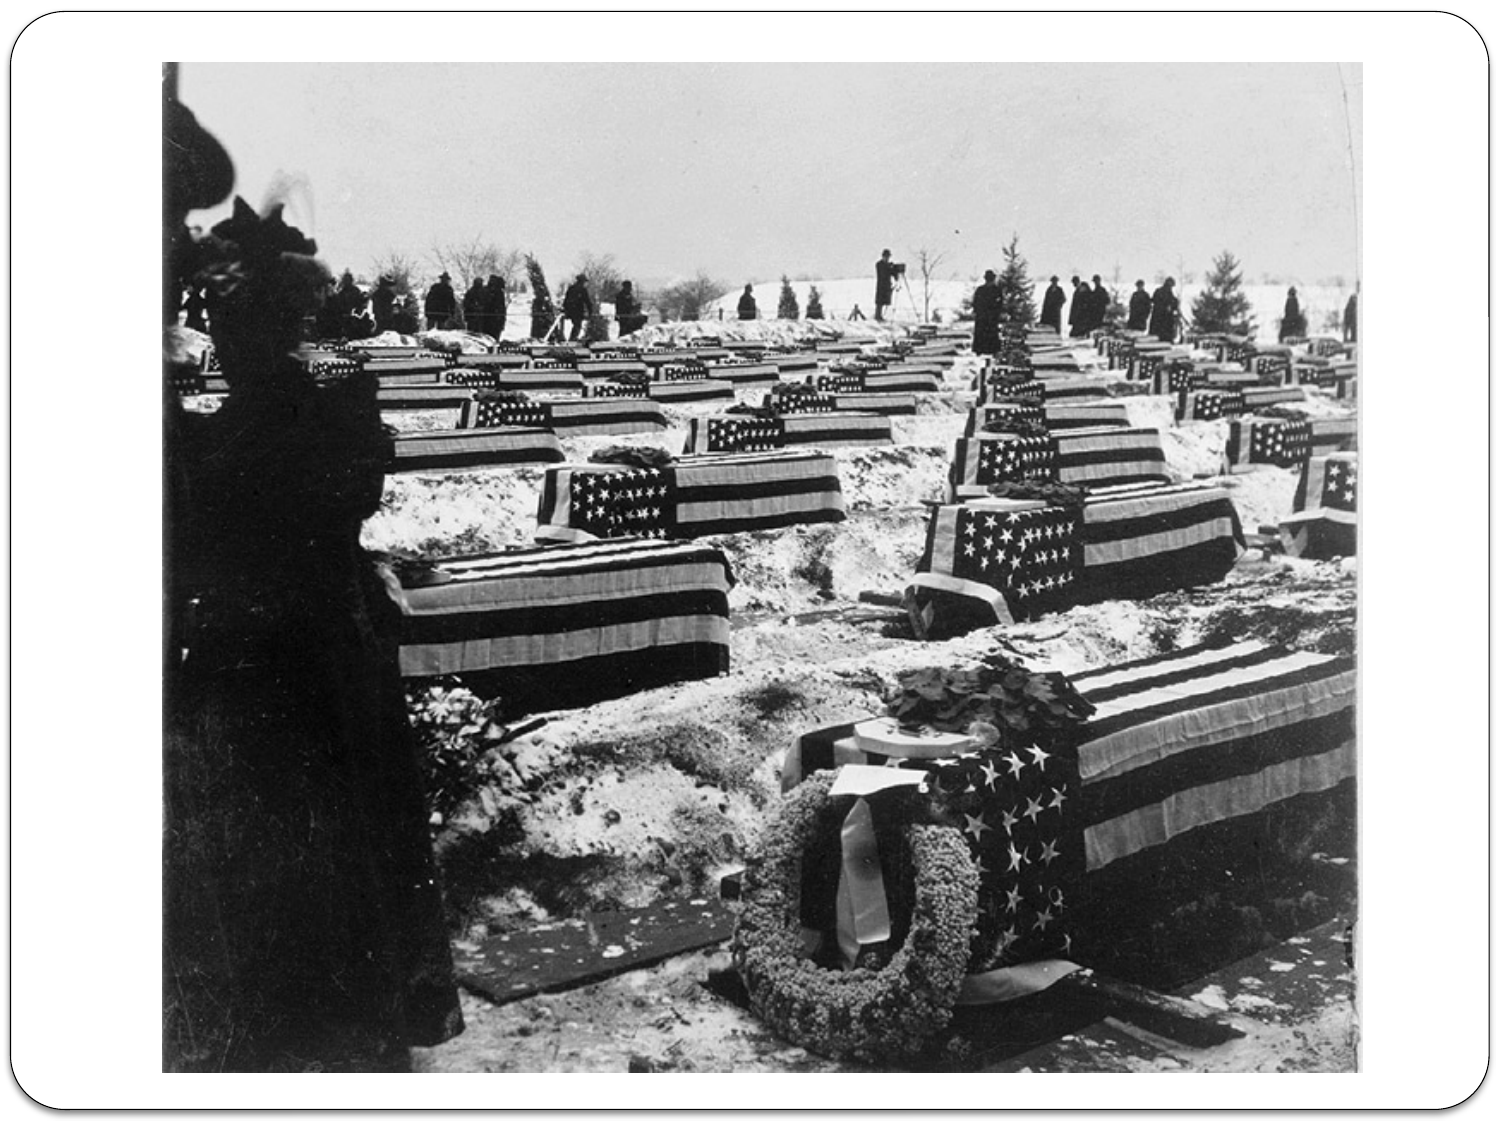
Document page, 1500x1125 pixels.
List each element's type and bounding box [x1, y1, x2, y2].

picture [162, 62, 1363, 1073]
